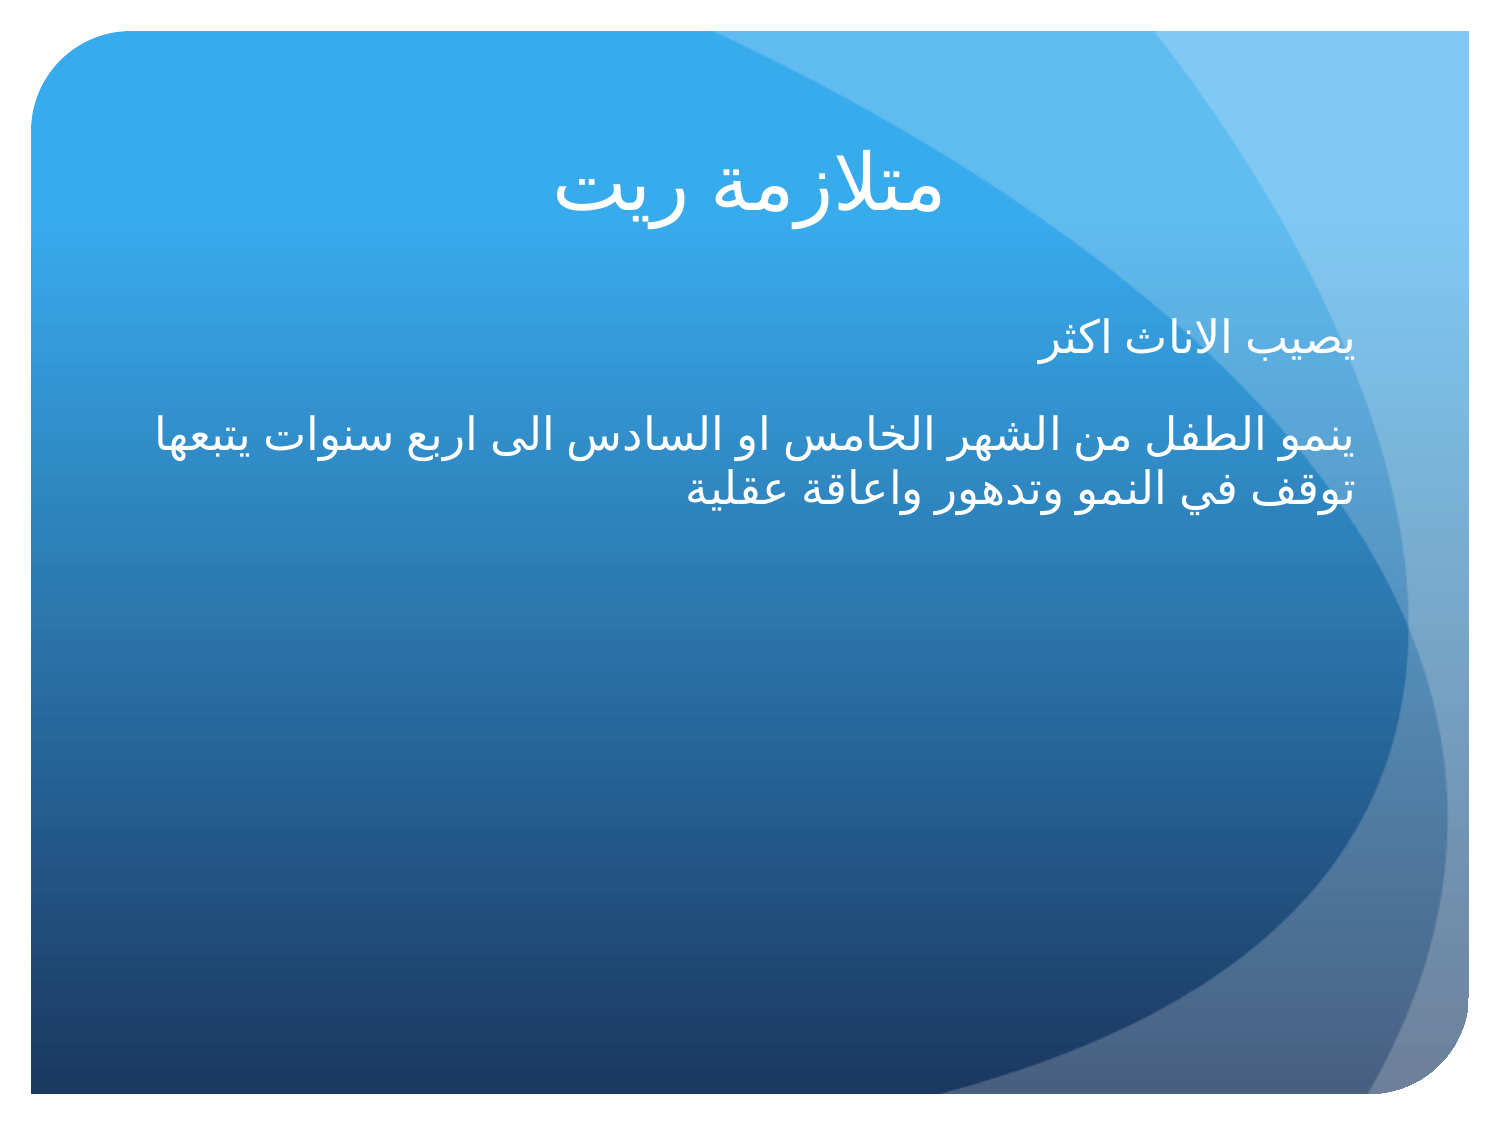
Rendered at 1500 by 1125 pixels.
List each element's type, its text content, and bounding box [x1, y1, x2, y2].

list يصيب الاناث اكثر ينمو الطفل من الشهر الخامس او السادس الى اربع سنوات يتبعها توقف في النمو وتدهور واعاقة عقلية [127, 299, 1372, 991]
title متلازمة ريت [127, 62, 1372, 234]
picture [24, 30, 1473, 1094]
